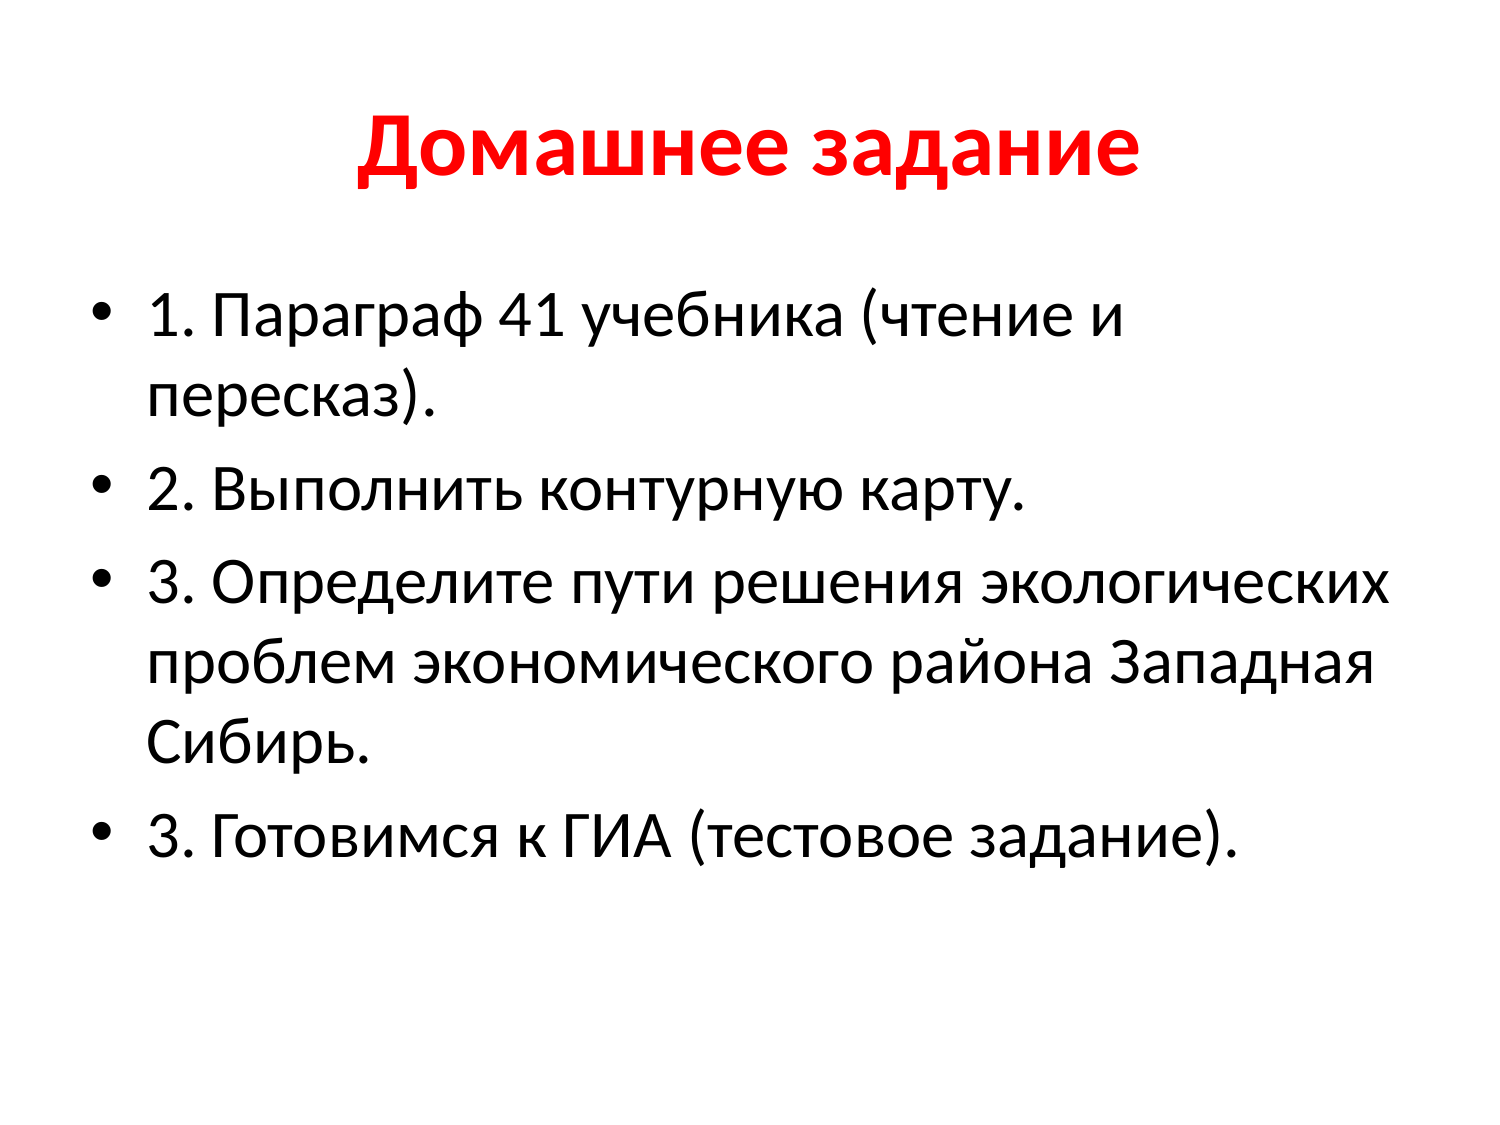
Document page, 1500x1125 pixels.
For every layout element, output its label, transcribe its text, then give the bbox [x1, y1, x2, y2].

title Домашнее задание [75, 45, 1425, 233]
list 1. Параграф 41 учебника (чтение и пересказ). 2. Выполнить контурную карту. 3. Определите пути решения экологических проблем экономического района Западная Сибирь. 3. Готовимся к ГИА (тестовое задание). [75, 262, 1425, 1005]
